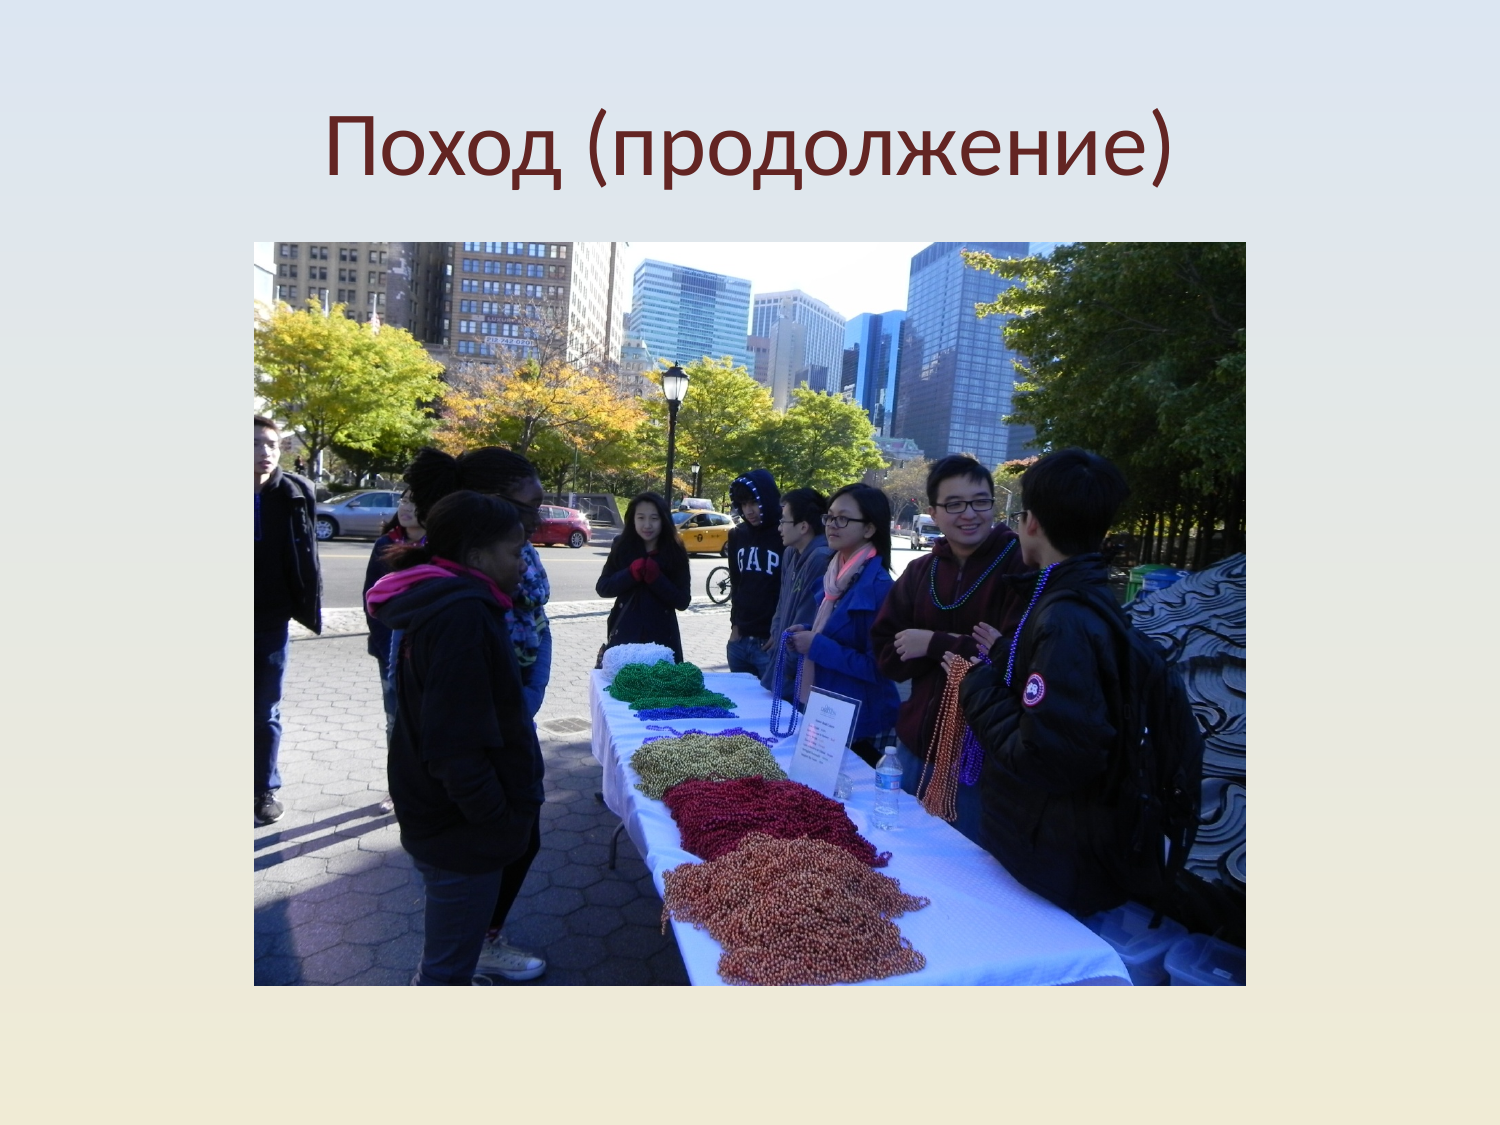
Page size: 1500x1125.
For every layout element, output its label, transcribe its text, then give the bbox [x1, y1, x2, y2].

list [254, 242, 1246, 986]
title Поход (продолжение) [74, 44, 1426, 233]
